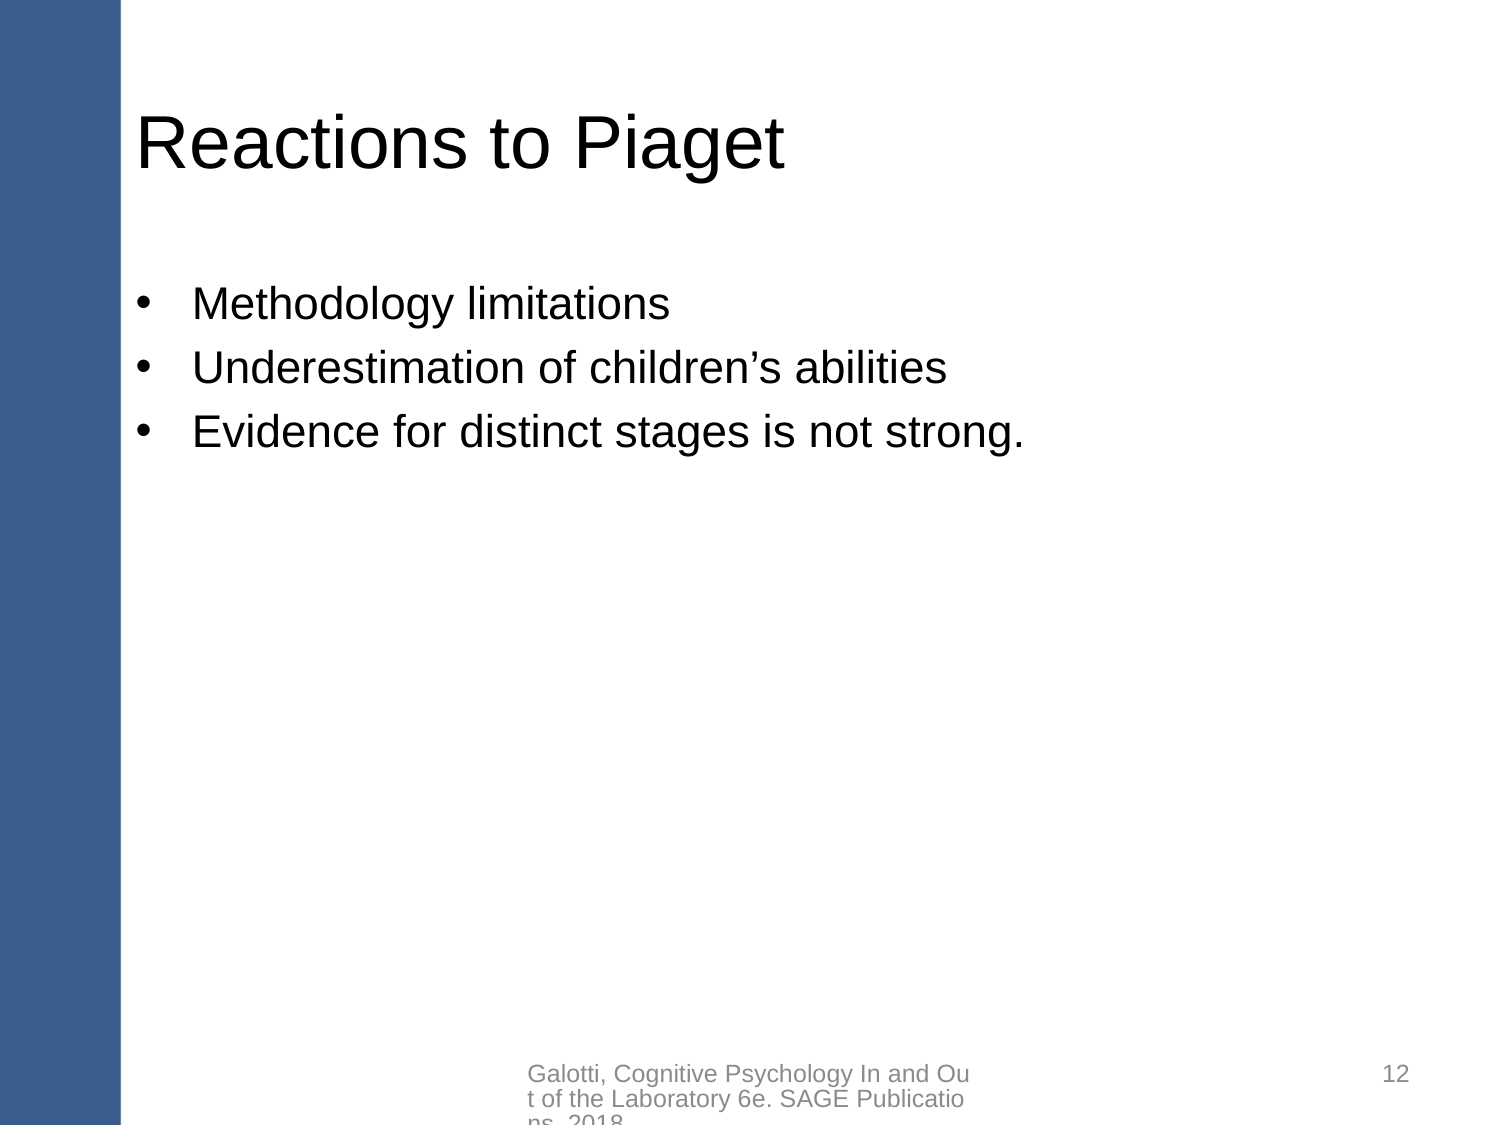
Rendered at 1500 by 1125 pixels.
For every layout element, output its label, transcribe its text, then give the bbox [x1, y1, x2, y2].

list Methodology limitations Underestimation of children’s abilities Evidence for distinct stages is not strong. [120, 266, 1471, 1009]
picture [0, 0, 1500, 1125]
footer Galotti, Cognitive Psychology In and Out of the Laboratory 6e. SAGE Publications, 2018. [512, 1042, 988, 1103]
slide_number 12 [1074, 1042, 1425, 1103]
title Reactions to Piaget [120, 44, 1471, 233]
